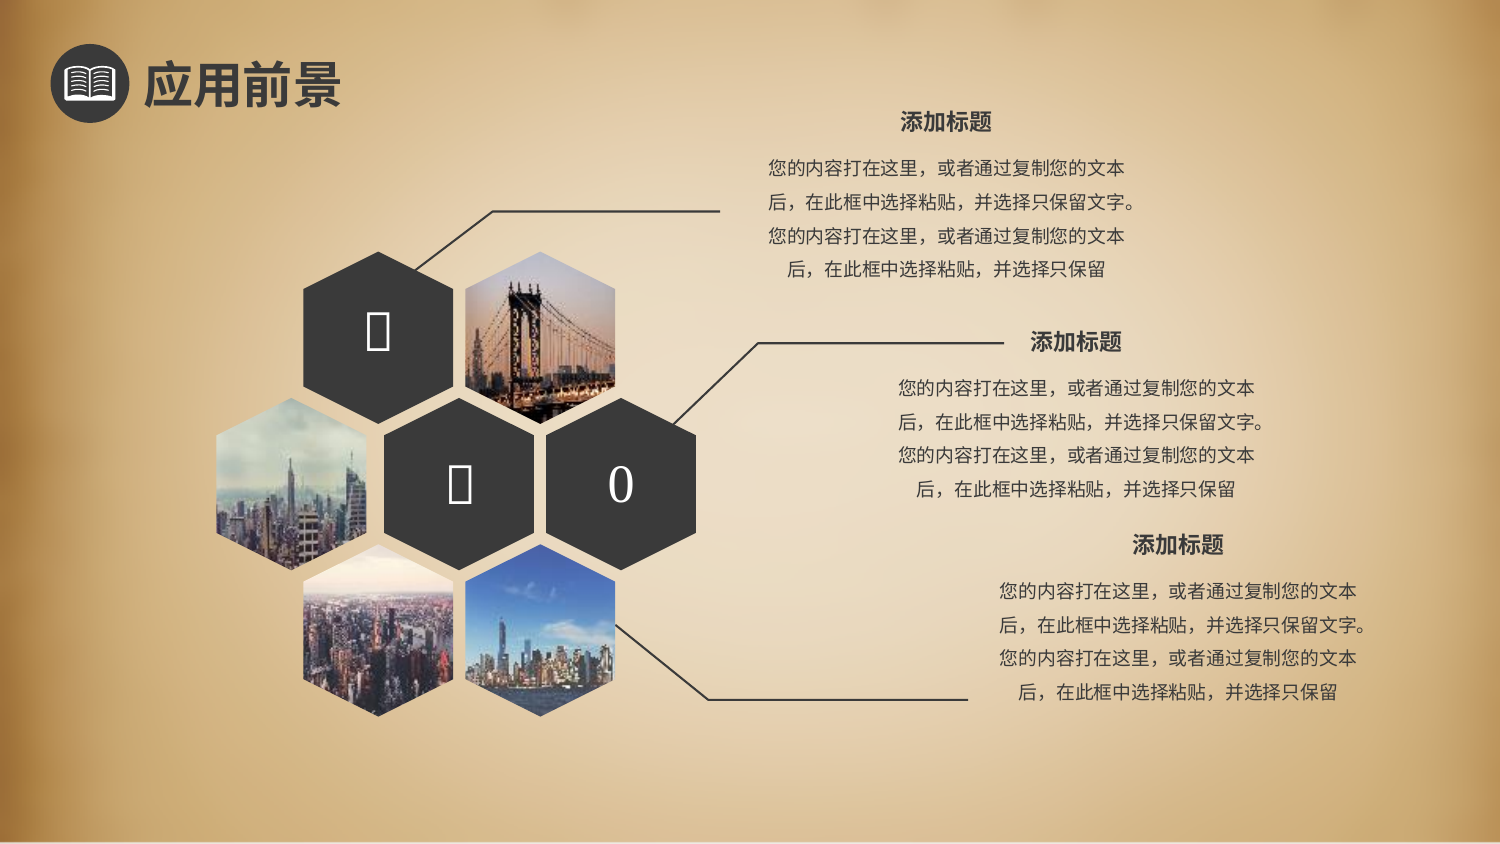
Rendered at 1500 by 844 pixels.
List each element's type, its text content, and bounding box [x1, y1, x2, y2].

text_box 应用前景 [129, 46, 482, 121]
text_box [981, 522, 1375, 713]
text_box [384, 397, 535, 571]
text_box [545, 397, 696, 571]
text_box [216, 397, 367, 571]
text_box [879, 319, 1273, 510]
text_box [51, 45, 129, 122]
text_box [465, 251, 616, 424]
text_box [696, 343, 879, 422]
picture [0, 0, 1500, 844]
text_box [749, 100, 1143, 290]
text_box [465, 544, 616, 717]
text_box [303, 251, 454, 424]
text_box [440, 211, 721, 265]
text_box [303, 544, 454, 717]
text_box [616, 625, 969, 700]
